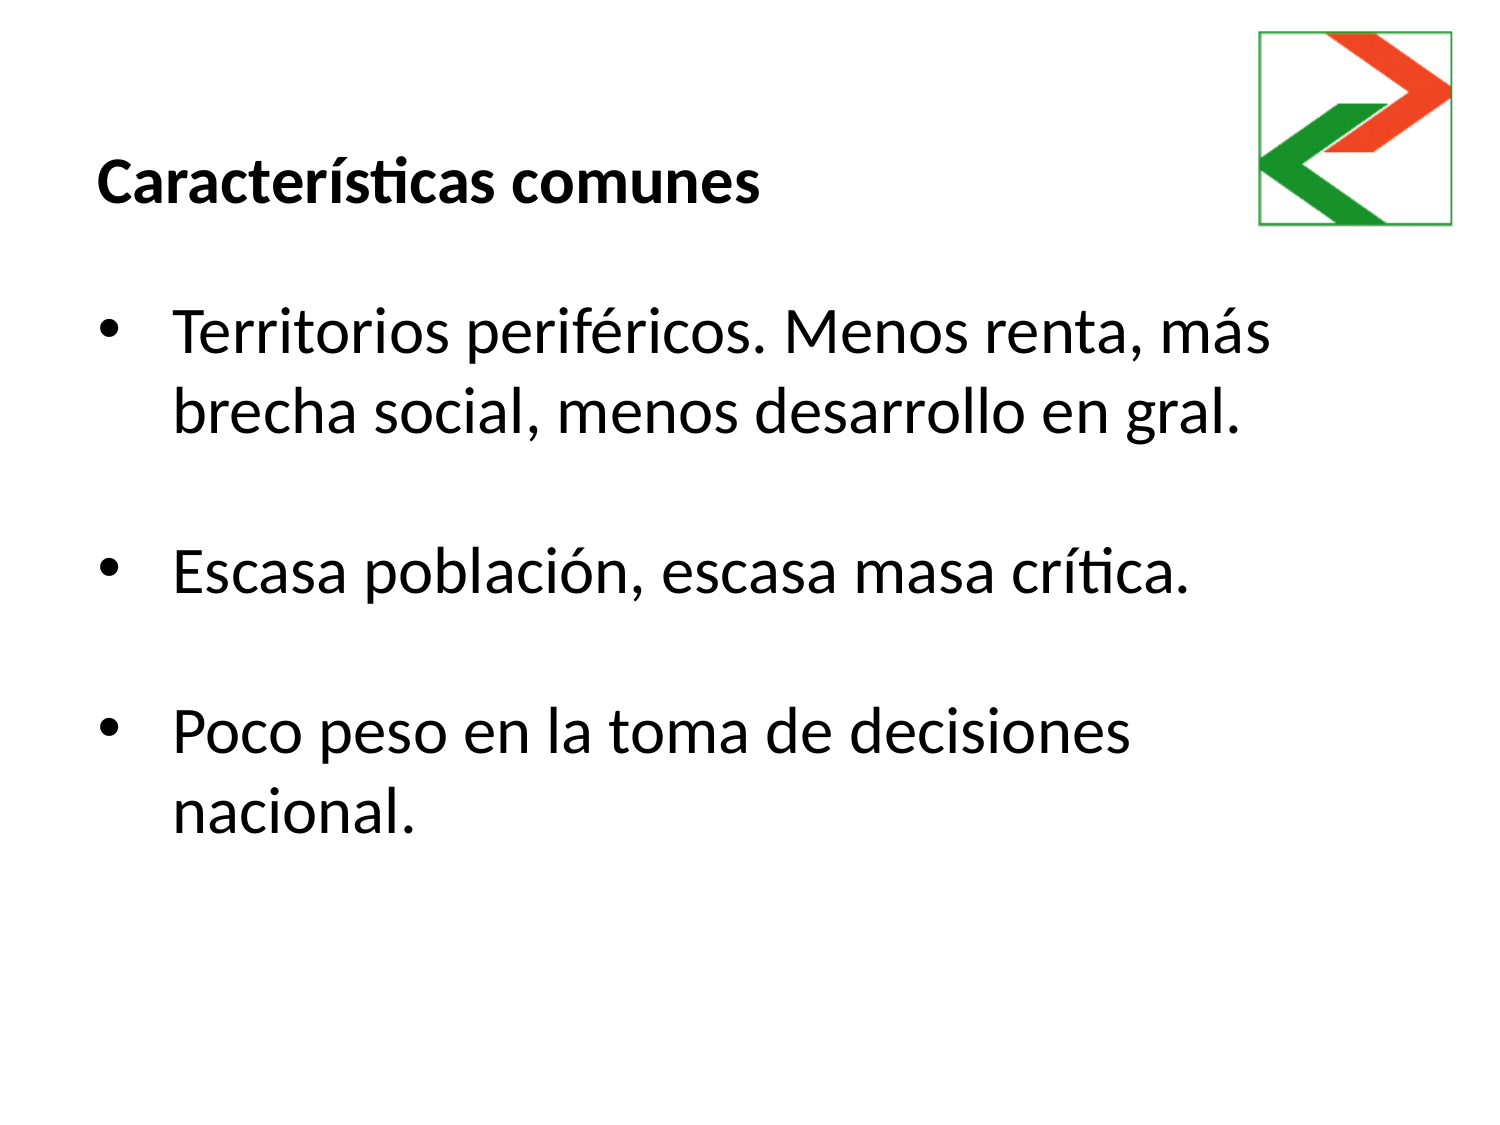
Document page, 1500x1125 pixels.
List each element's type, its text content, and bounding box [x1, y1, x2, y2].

picture [1257, 30, 1454, 228]
text_box Características comunes Territorios periféricos. Menos renta, más brecha social, menos desarrollo en gral. Escasa población, escasa masa crítica. Poco peso en la toma de decisiones nacional. [82, 129, 1350, 934]
